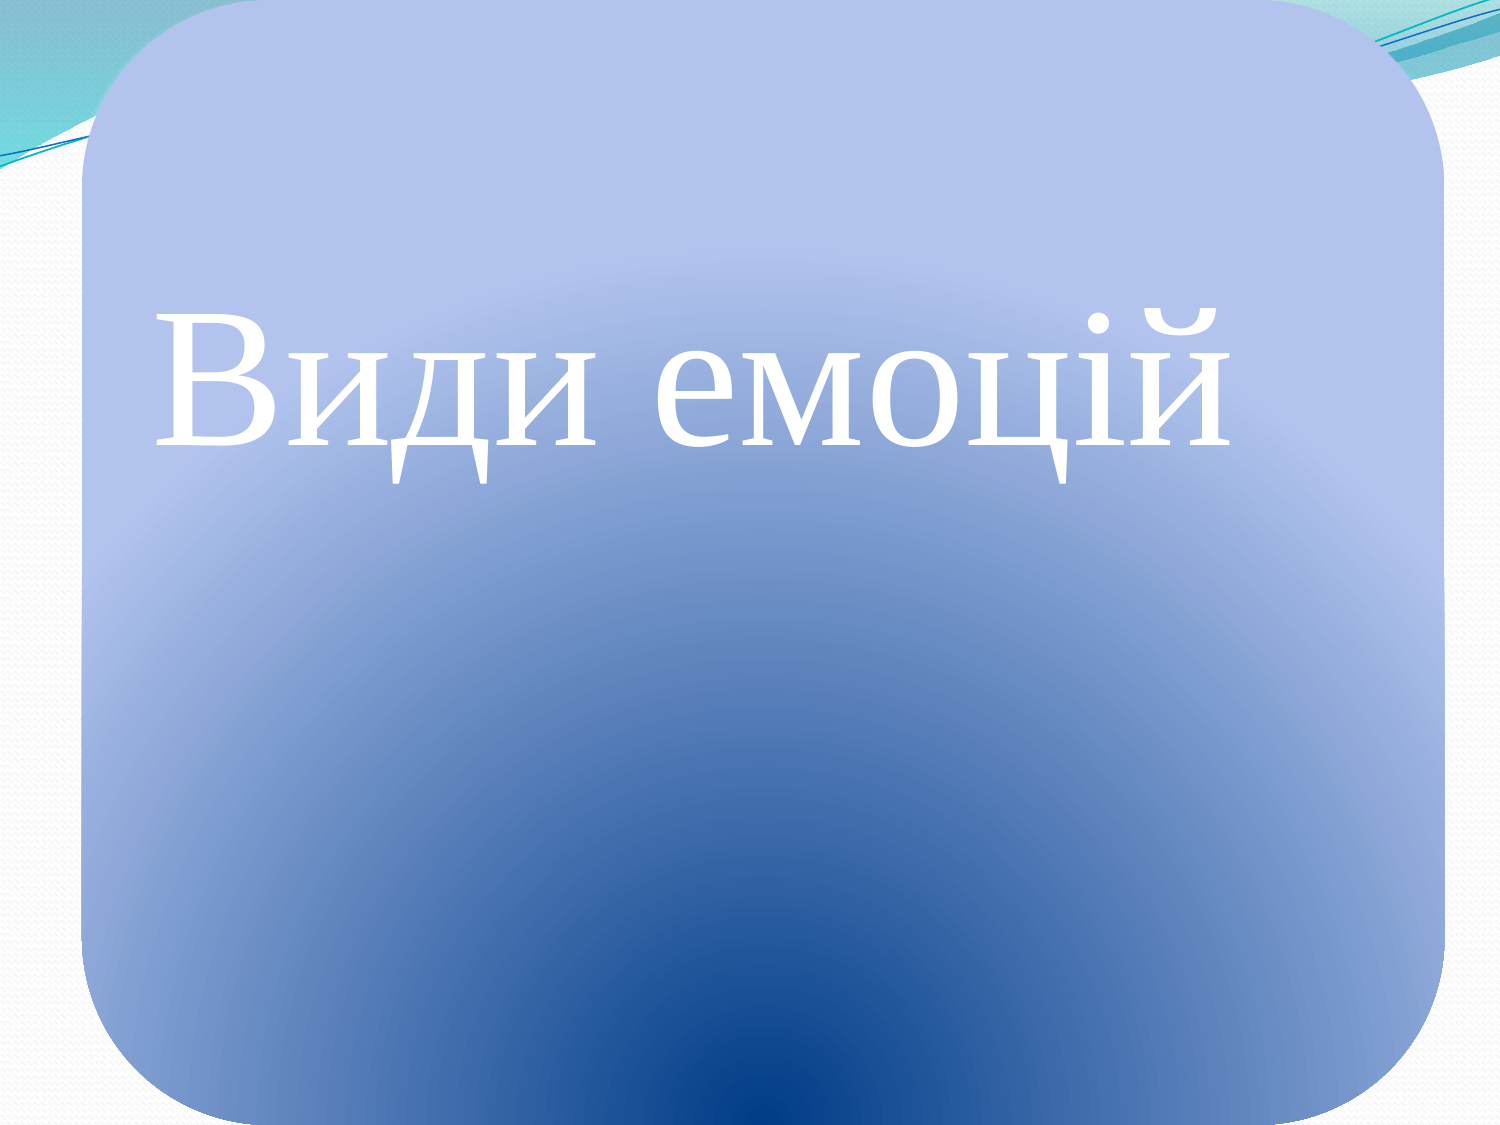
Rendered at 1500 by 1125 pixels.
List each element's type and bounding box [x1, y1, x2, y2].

text_box [81, 0, 1445, 1125]
